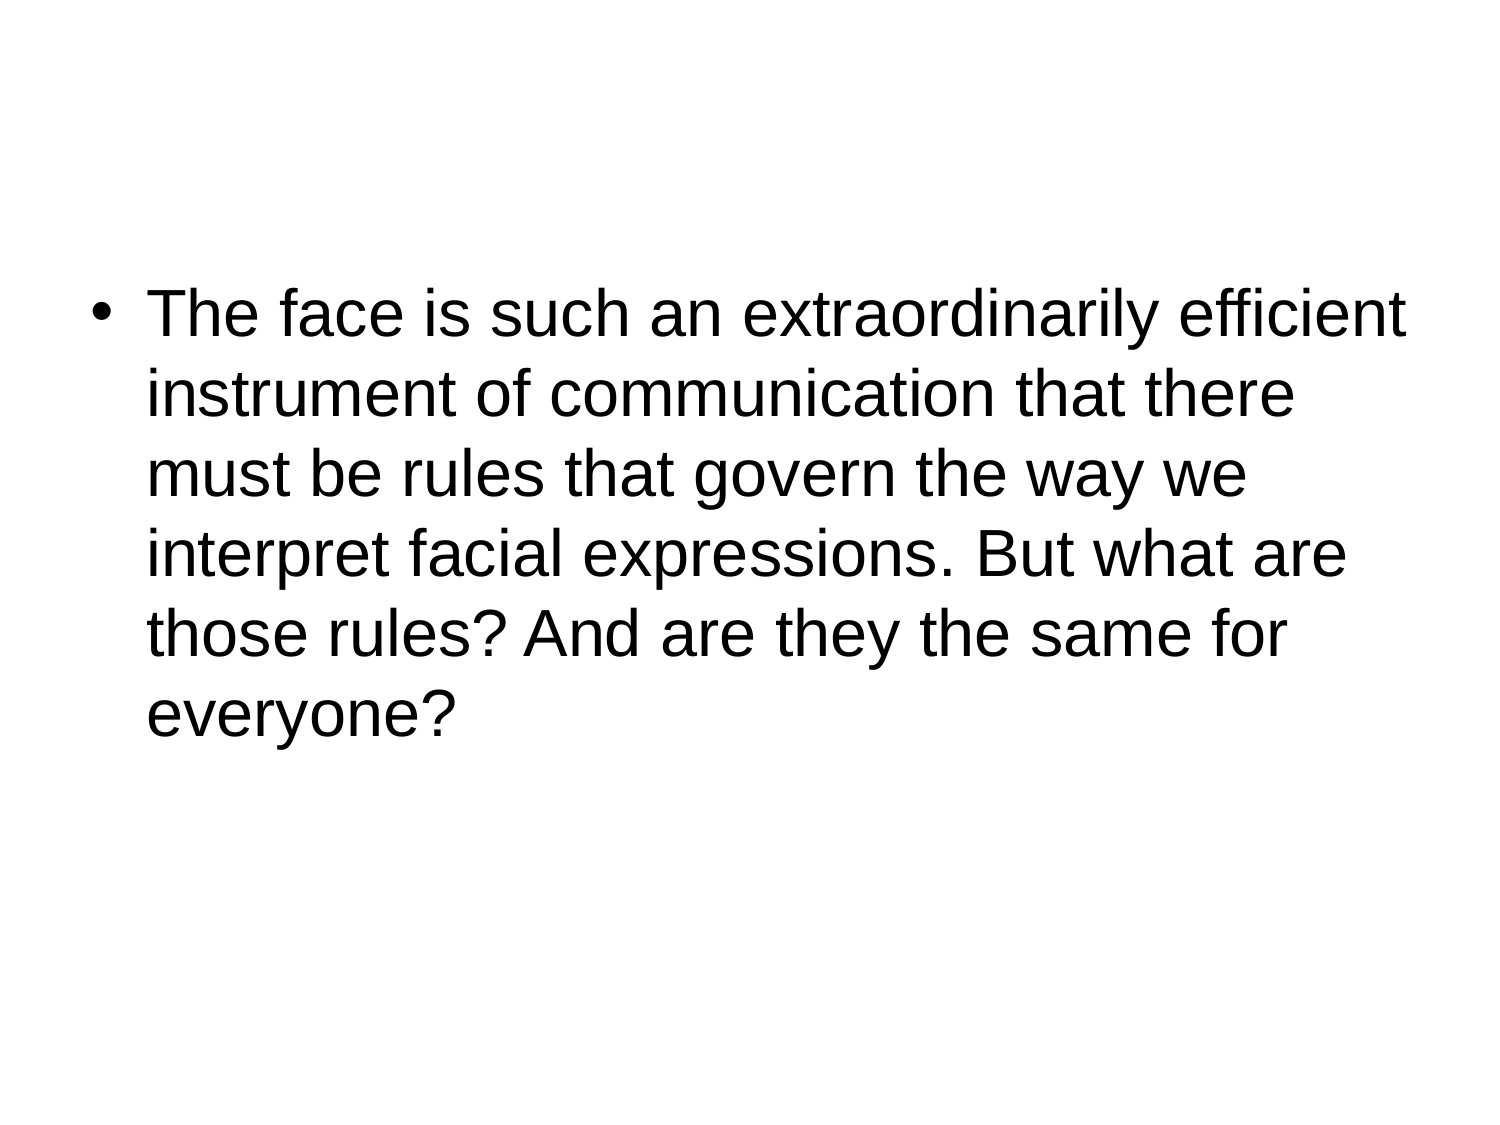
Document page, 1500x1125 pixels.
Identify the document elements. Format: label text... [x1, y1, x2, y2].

list The face is such an extraordinarily efficient instrument of communication that there must be rules that govern the way we interpret facial expressions. But what are those rules? And are they the same for everyone? [75, 262, 1425, 1005]
